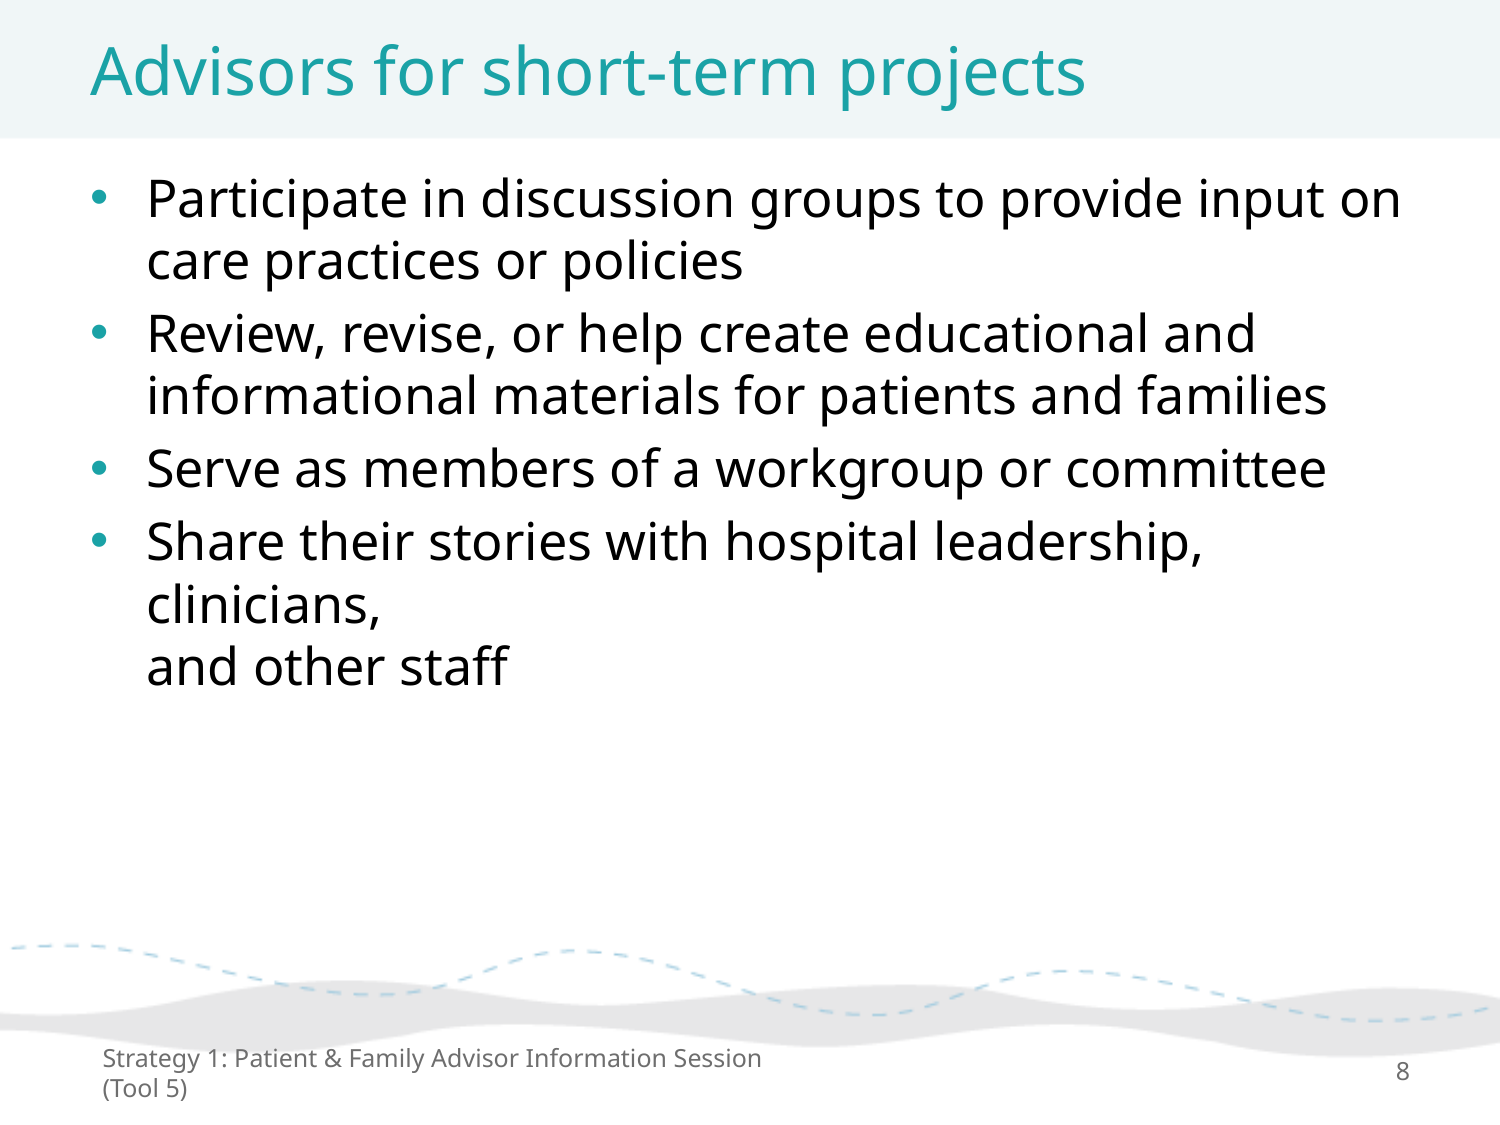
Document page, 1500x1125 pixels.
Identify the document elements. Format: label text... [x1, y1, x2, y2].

picture [0, 0, 1500, 1125]
footer Strategy 1: Patient & Family Advisor Information Session (Tool 5) [87, 1042, 825, 1103]
title Advisors for short-term projects [75, 0, 1425, 138]
slide_number 8 [1074, 1042, 1425, 1103]
list Participate in discussion groups to provide input on care practices or policies Review, revise, or help create educational and informational materials for patients and families Serve as members of a workgroup or committee Share their stories with hospital leadership, clinicians, and other staff [75, 157, 1425, 900]
